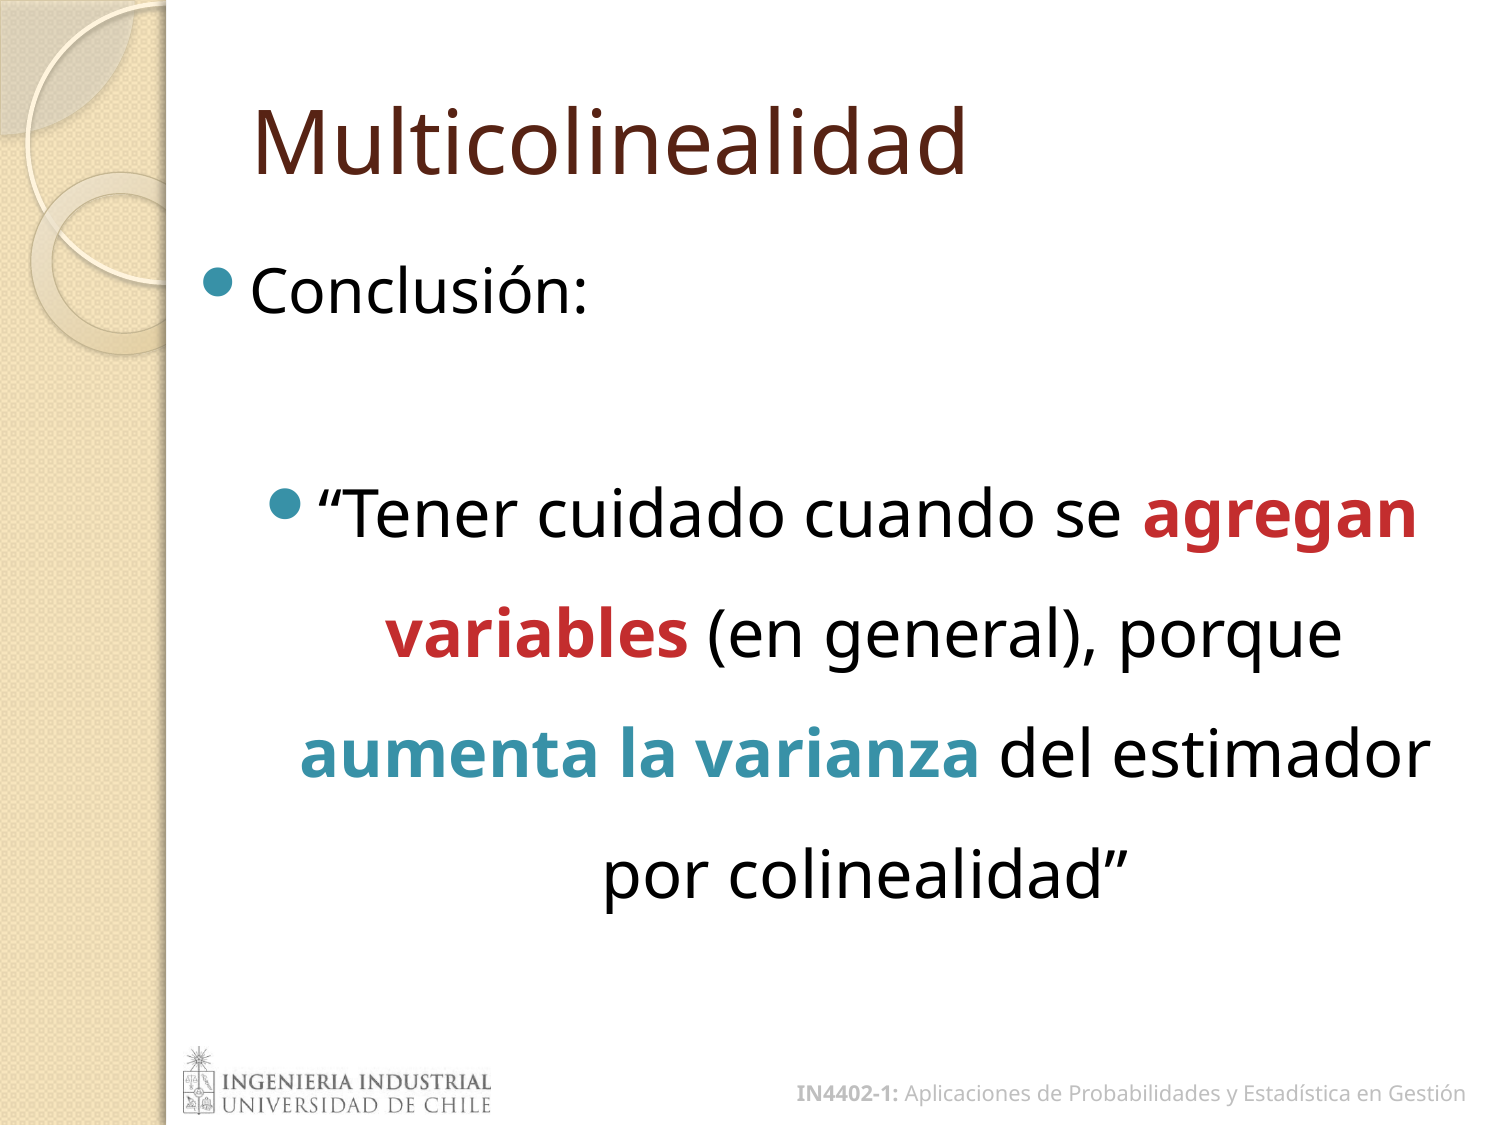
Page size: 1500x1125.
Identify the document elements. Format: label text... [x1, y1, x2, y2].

list Conclusión: “Tener cuidado cuando se agregan variables (en general), porque aumenta la varianza del estimador por colinealidad” [171, 243, 1500, 1031]
picture [183, 1046, 491, 1115]
title Multicolinealidad [235, 45, 1466, 233]
